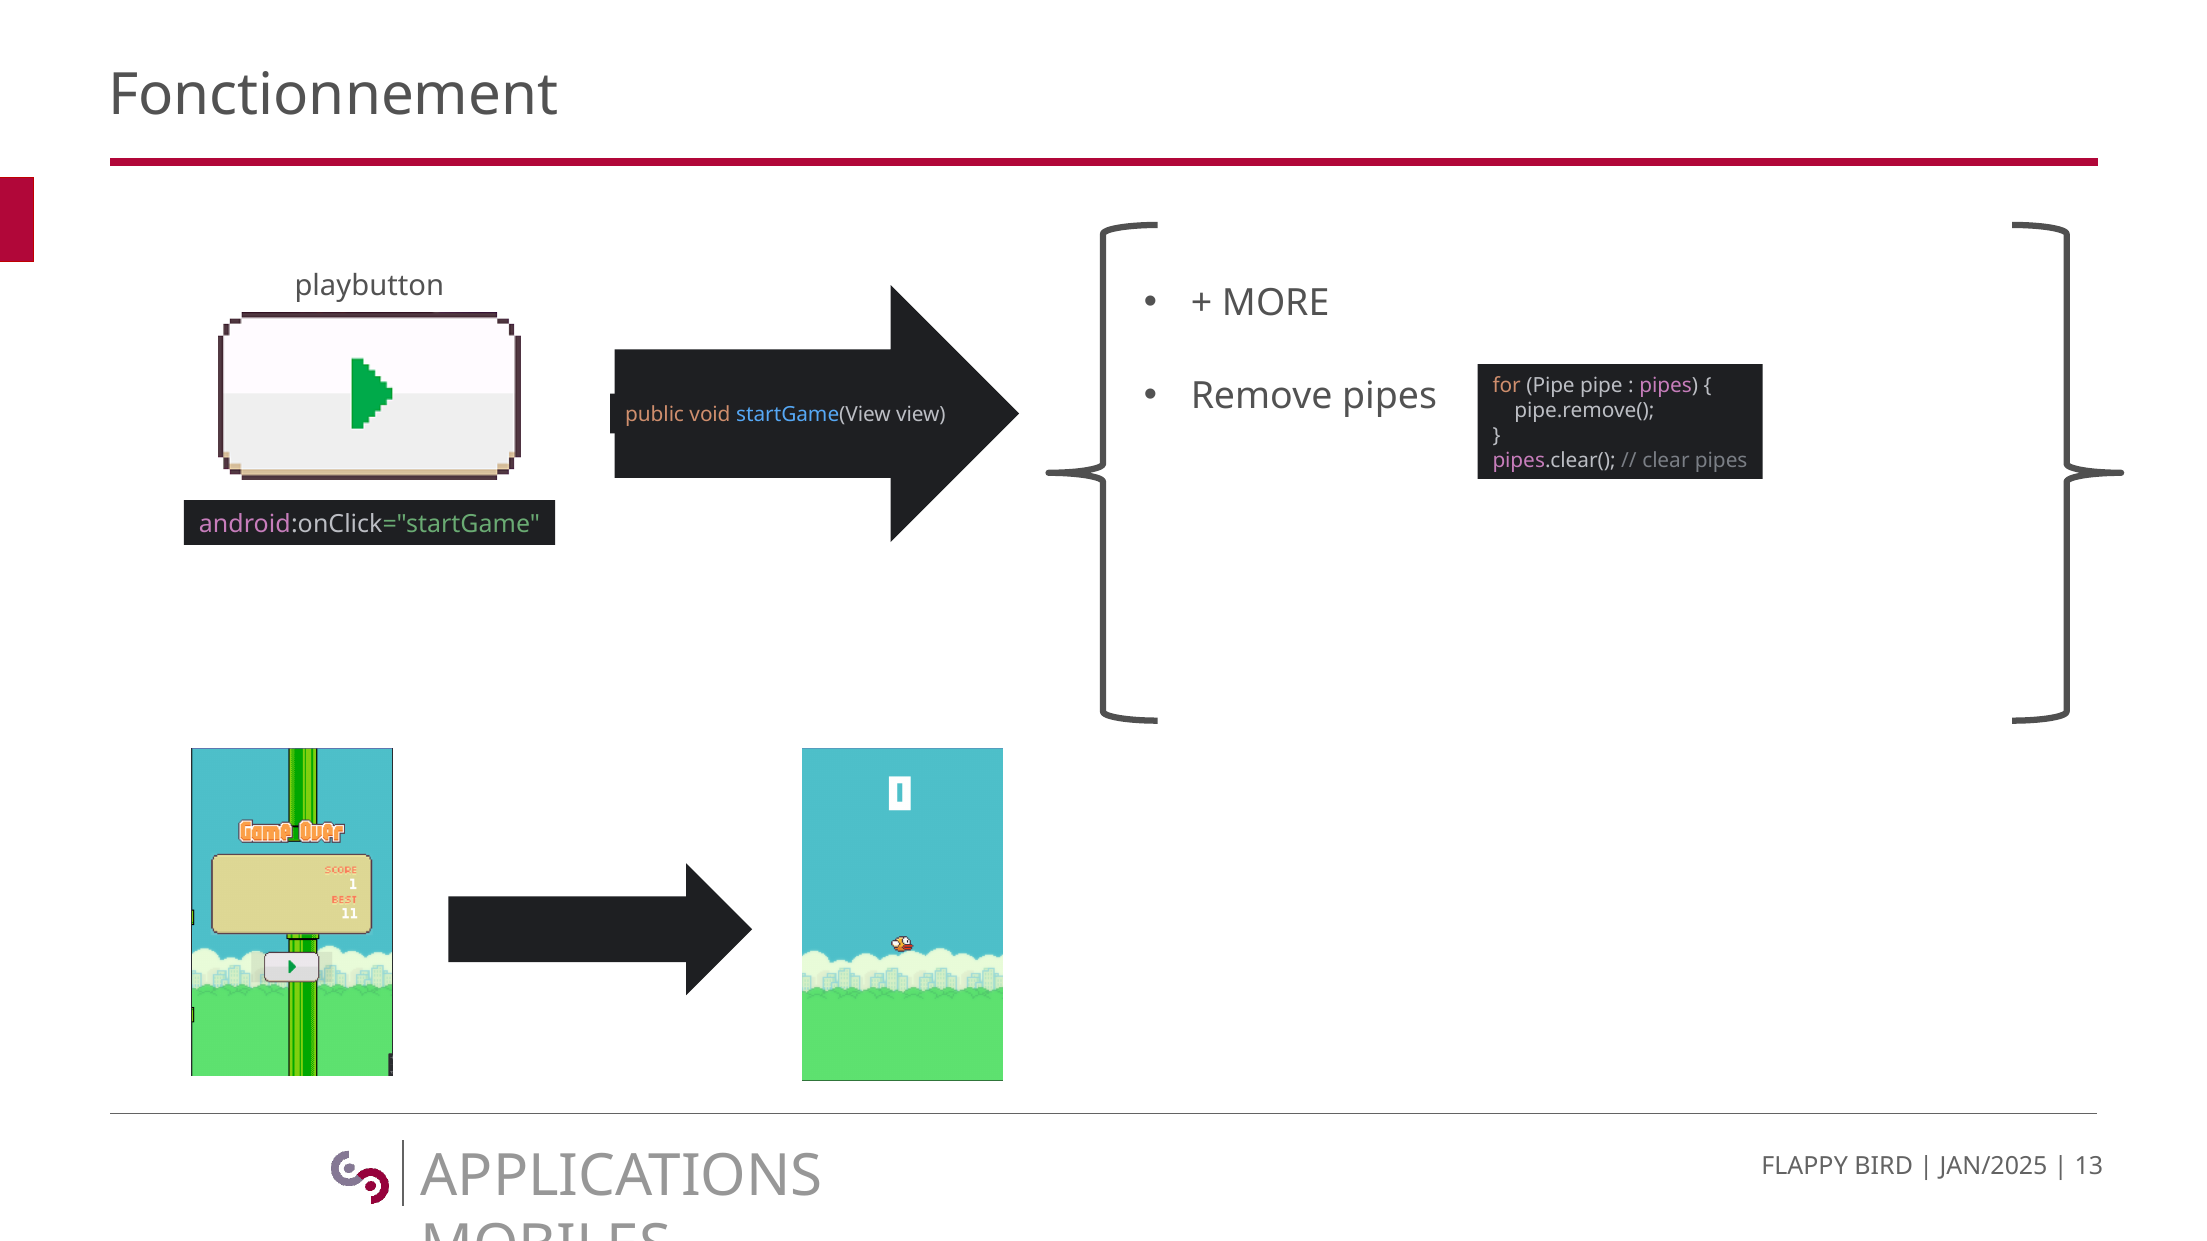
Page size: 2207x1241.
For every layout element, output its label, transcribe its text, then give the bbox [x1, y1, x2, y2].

picture [311, 1141, 404, 1211]
slide_number FLAPPY BIRD | JAN/2025 | 13 [878, 1149, 2104, 1180]
text_box [1047, 224, 1158, 722]
title Fonctionnement [108, 56, 2098, 127]
picture [191, 748, 393, 1077]
text_box for (Pipe pipe : pipes) { pipe.remove(); } pipes.clear(); // clear pipes [1477, 364, 1763, 479]
text_box [2012, 224, 2122, 722]
picture [802, 748, 1004, 1082]
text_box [204, 241, 536, 546]
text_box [614, 284, 1020, 543]
text_box + MORE Remove pipes [1128, 248, 1962, 516]
text_box [446, 861, 755, 998]
